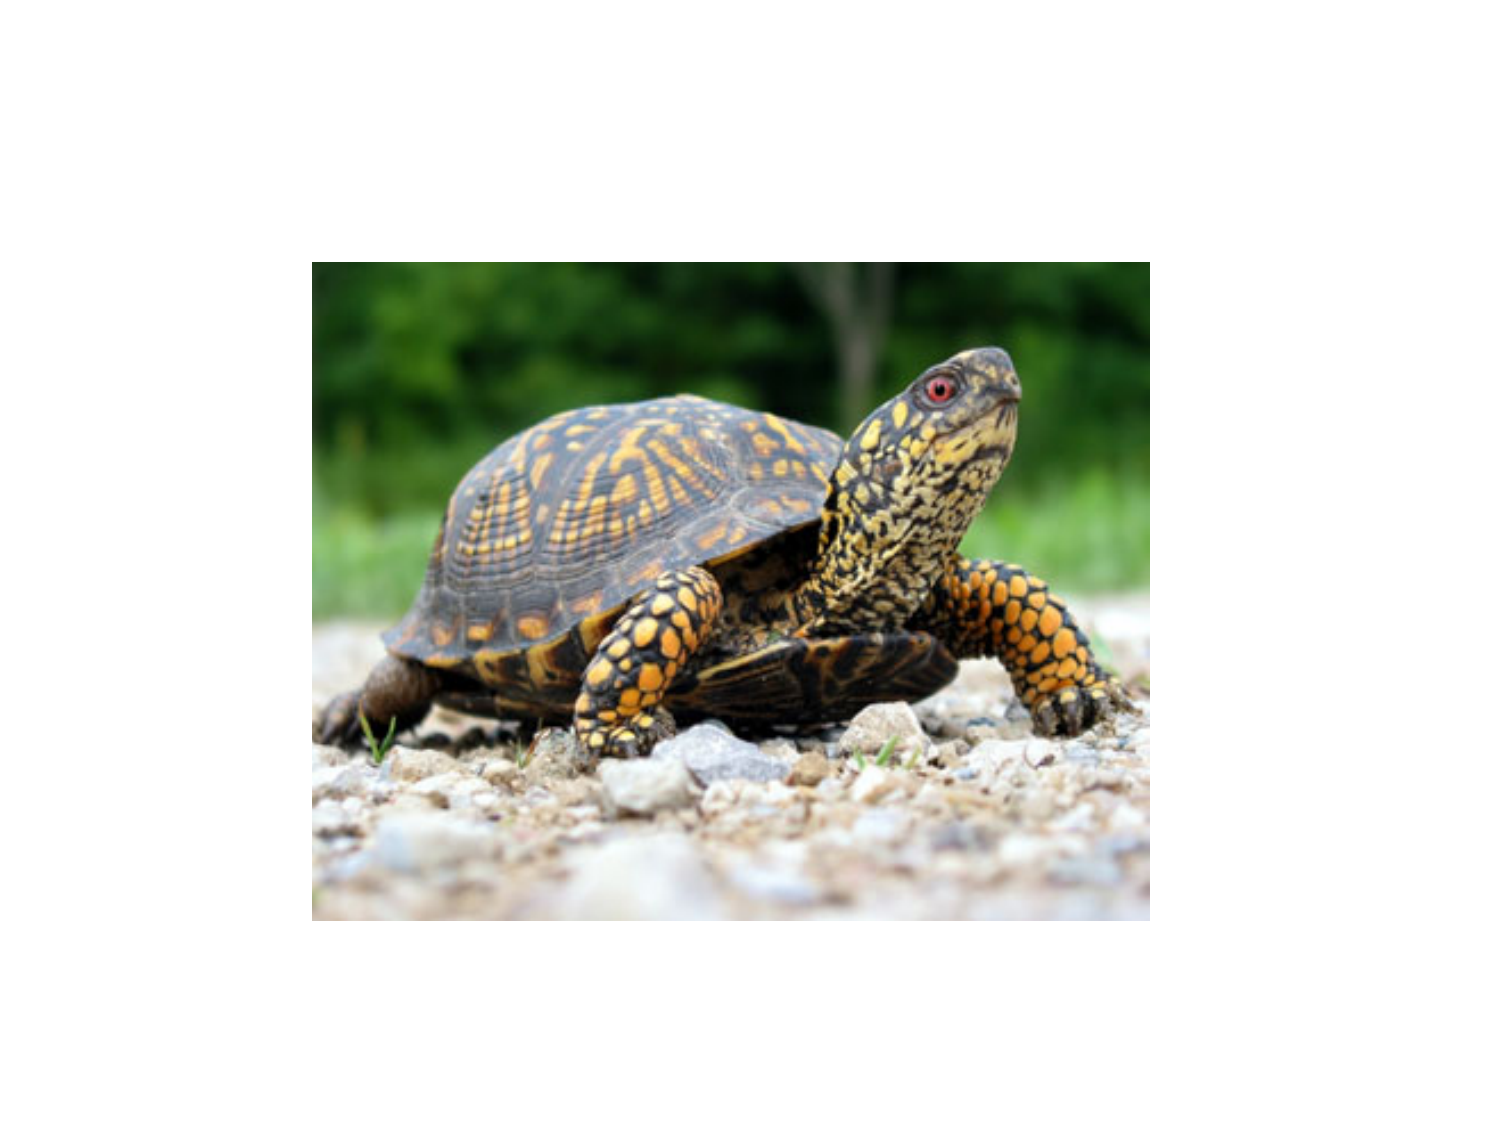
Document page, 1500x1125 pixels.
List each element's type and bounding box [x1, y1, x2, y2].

picture [312, 262, 1151, 921]
